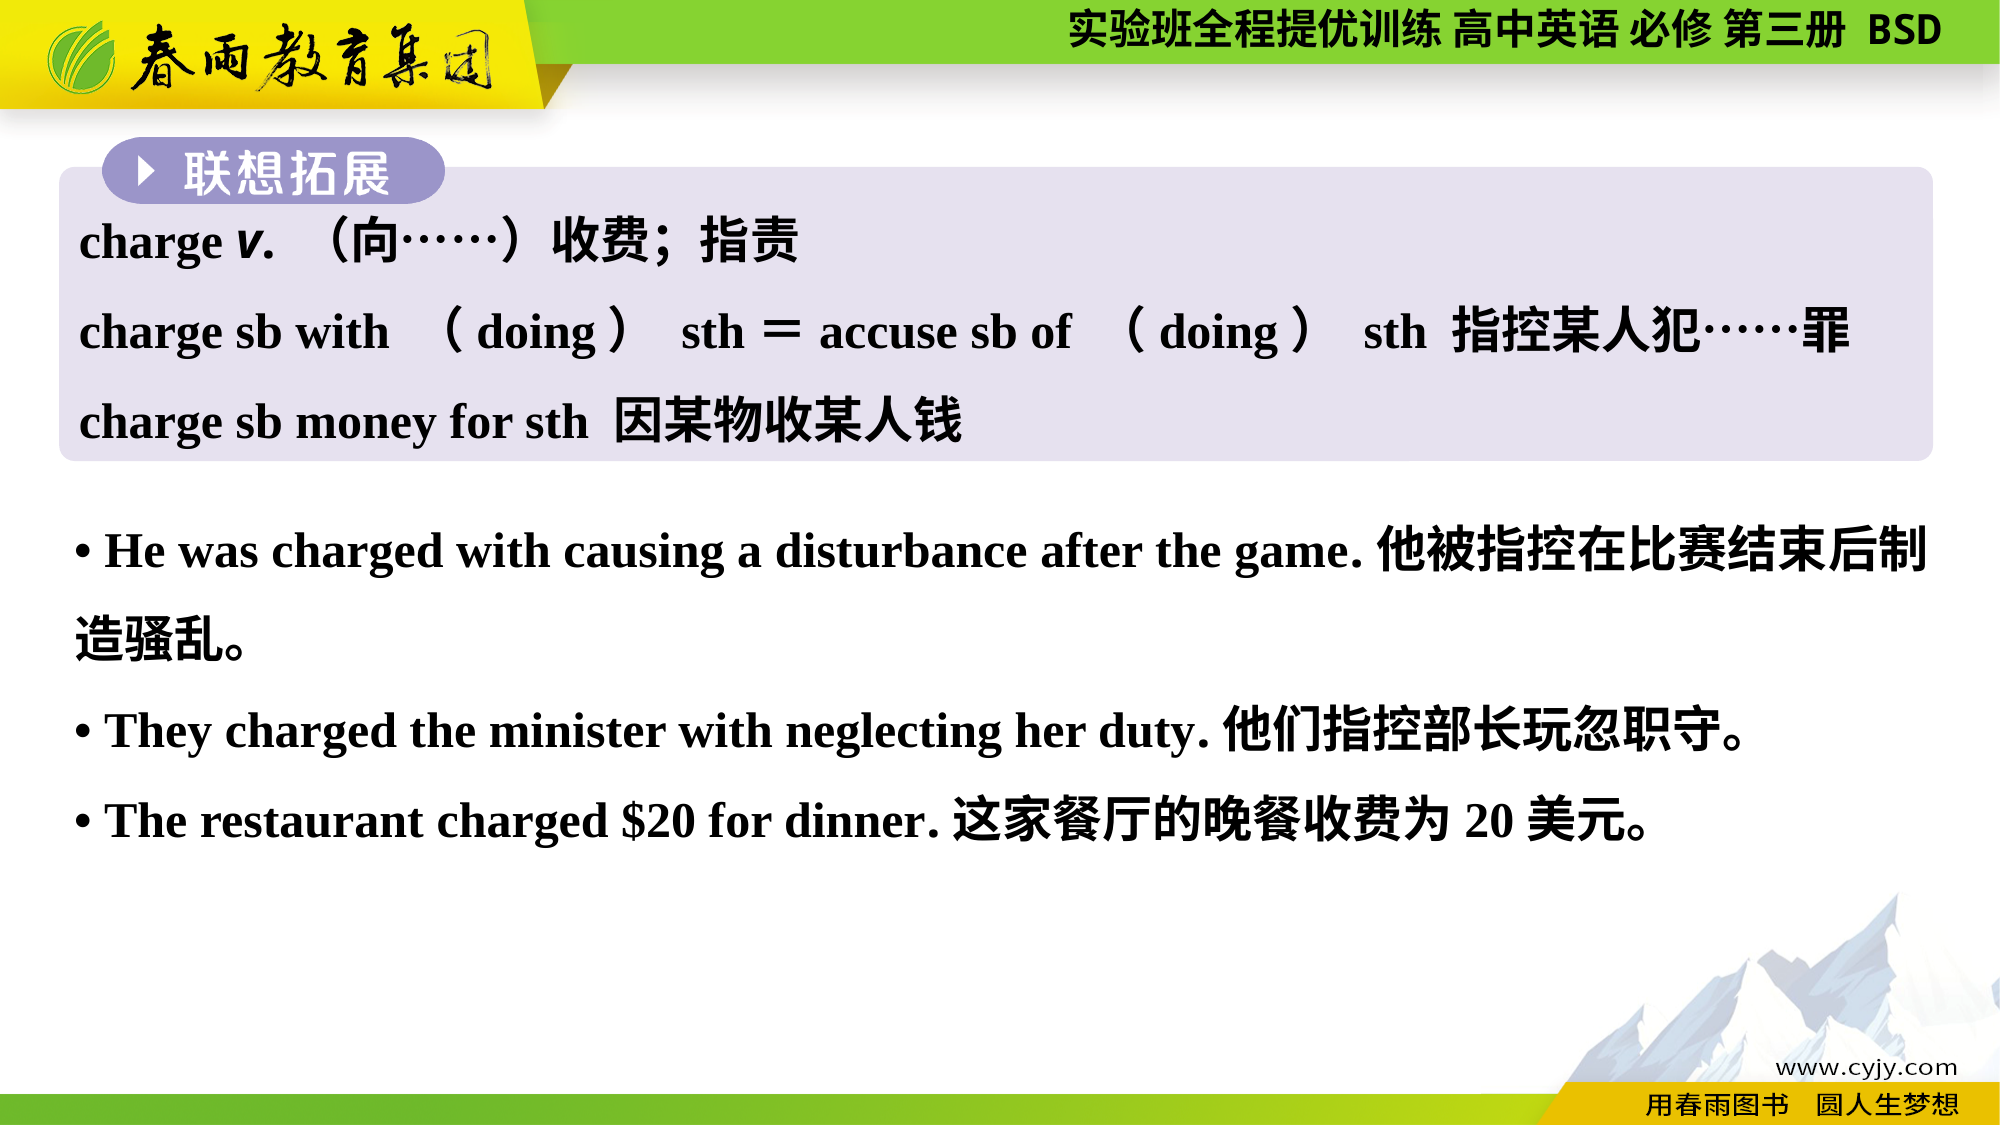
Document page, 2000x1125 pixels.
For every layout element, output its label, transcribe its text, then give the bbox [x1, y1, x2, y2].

picture [0, 0, 2000, 1125]
list • He was charged with causing a disturbance after the game.他被指控在比赛结束后制造骚乱。 • They charged the minister with neglecting her duty.他们指控部长玩忽职守。 • The restaurant charged $20 for dinner.这家餐厅的晚餐收费为20美元。 [59, 480, 1944, 848]
text_box charge v. （向……）收费；指责 charge sb with （doing） sth＝accuse sb of （doing） sth 指控某人犯……罪 charge sb money for sth 因某物收某人钱 [59, 166, 1934, 462]
